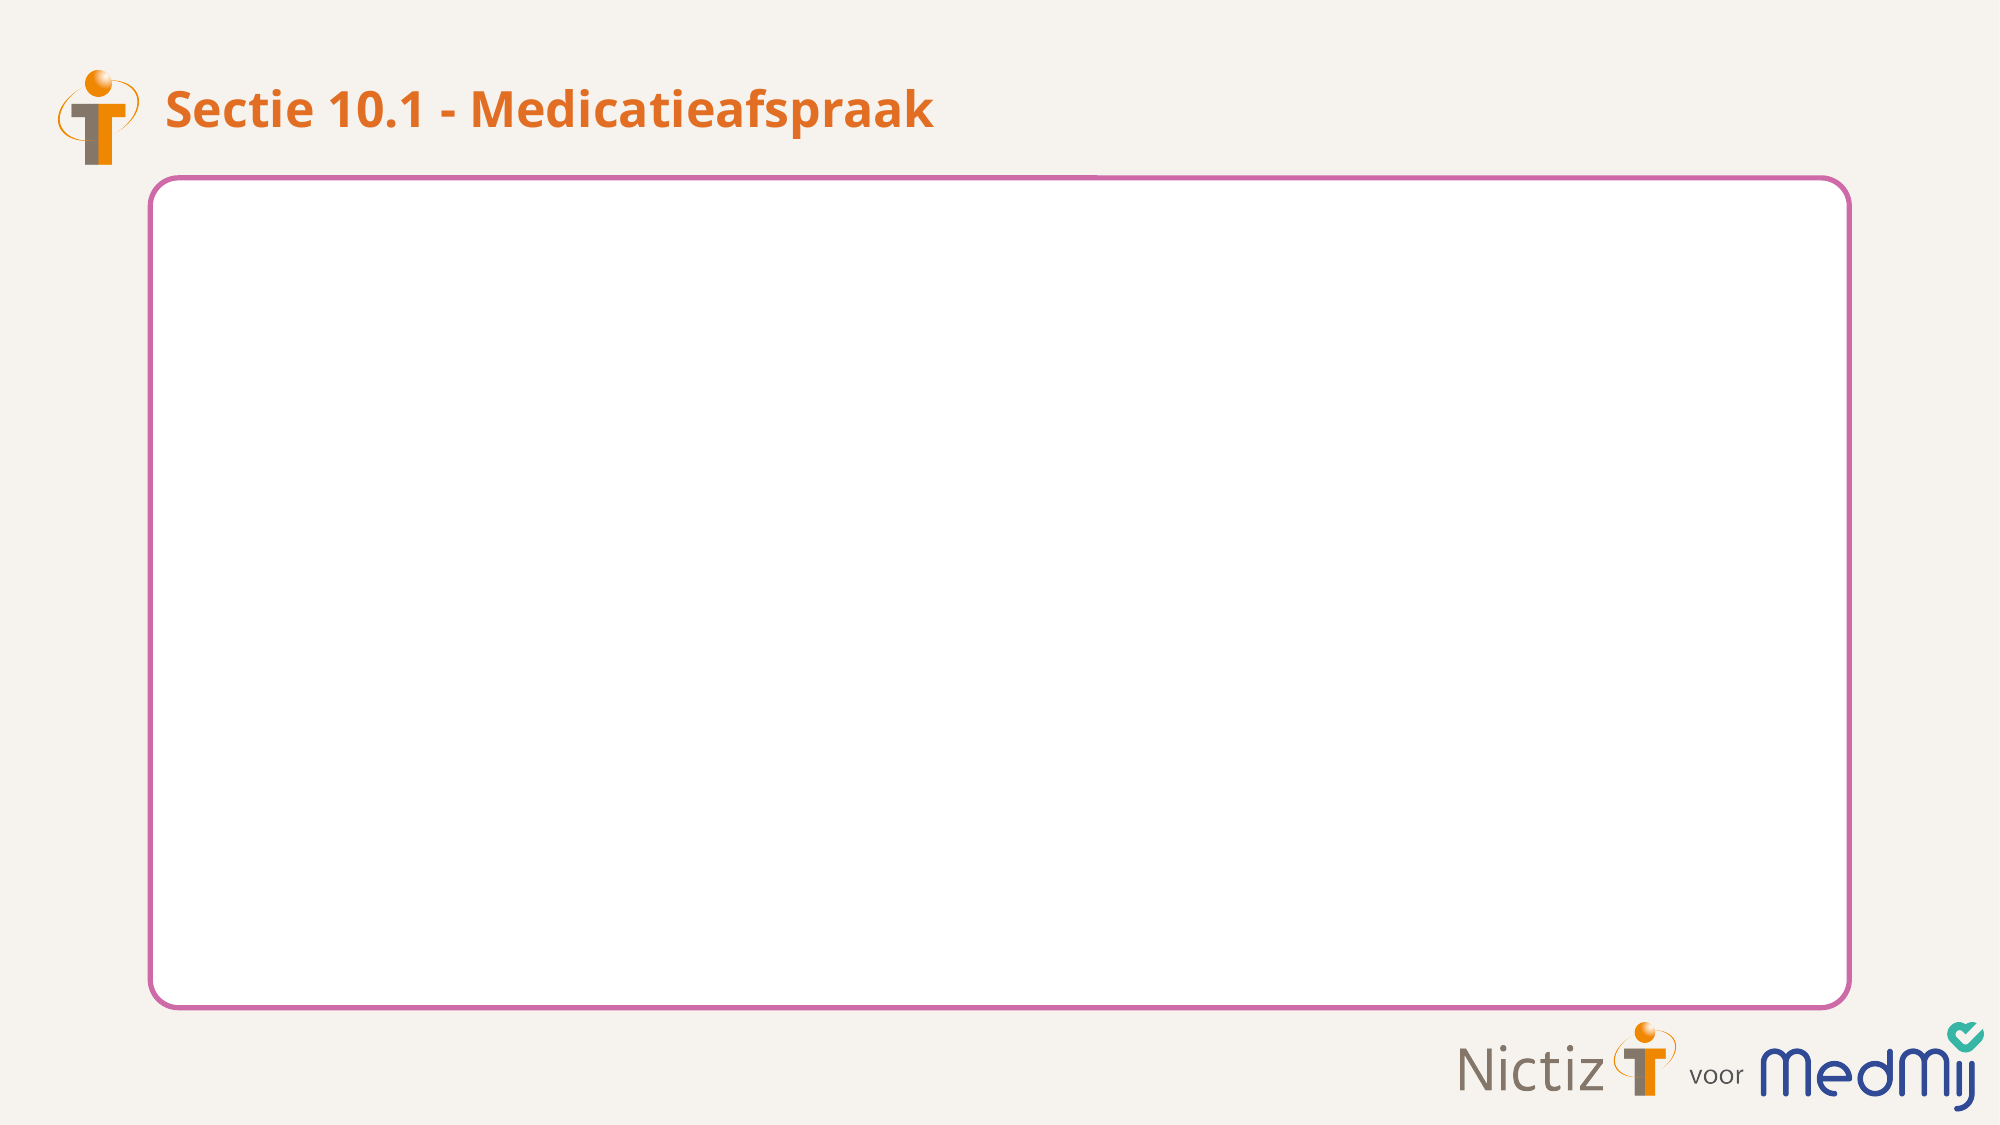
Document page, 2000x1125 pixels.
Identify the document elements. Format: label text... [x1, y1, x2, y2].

picture [1457, 1019, 1988, 1113]
picture [50, 66, 151, 187]
title Sectie 10.1 - Medicatieafspraak [150, 76, 1850, 165]
